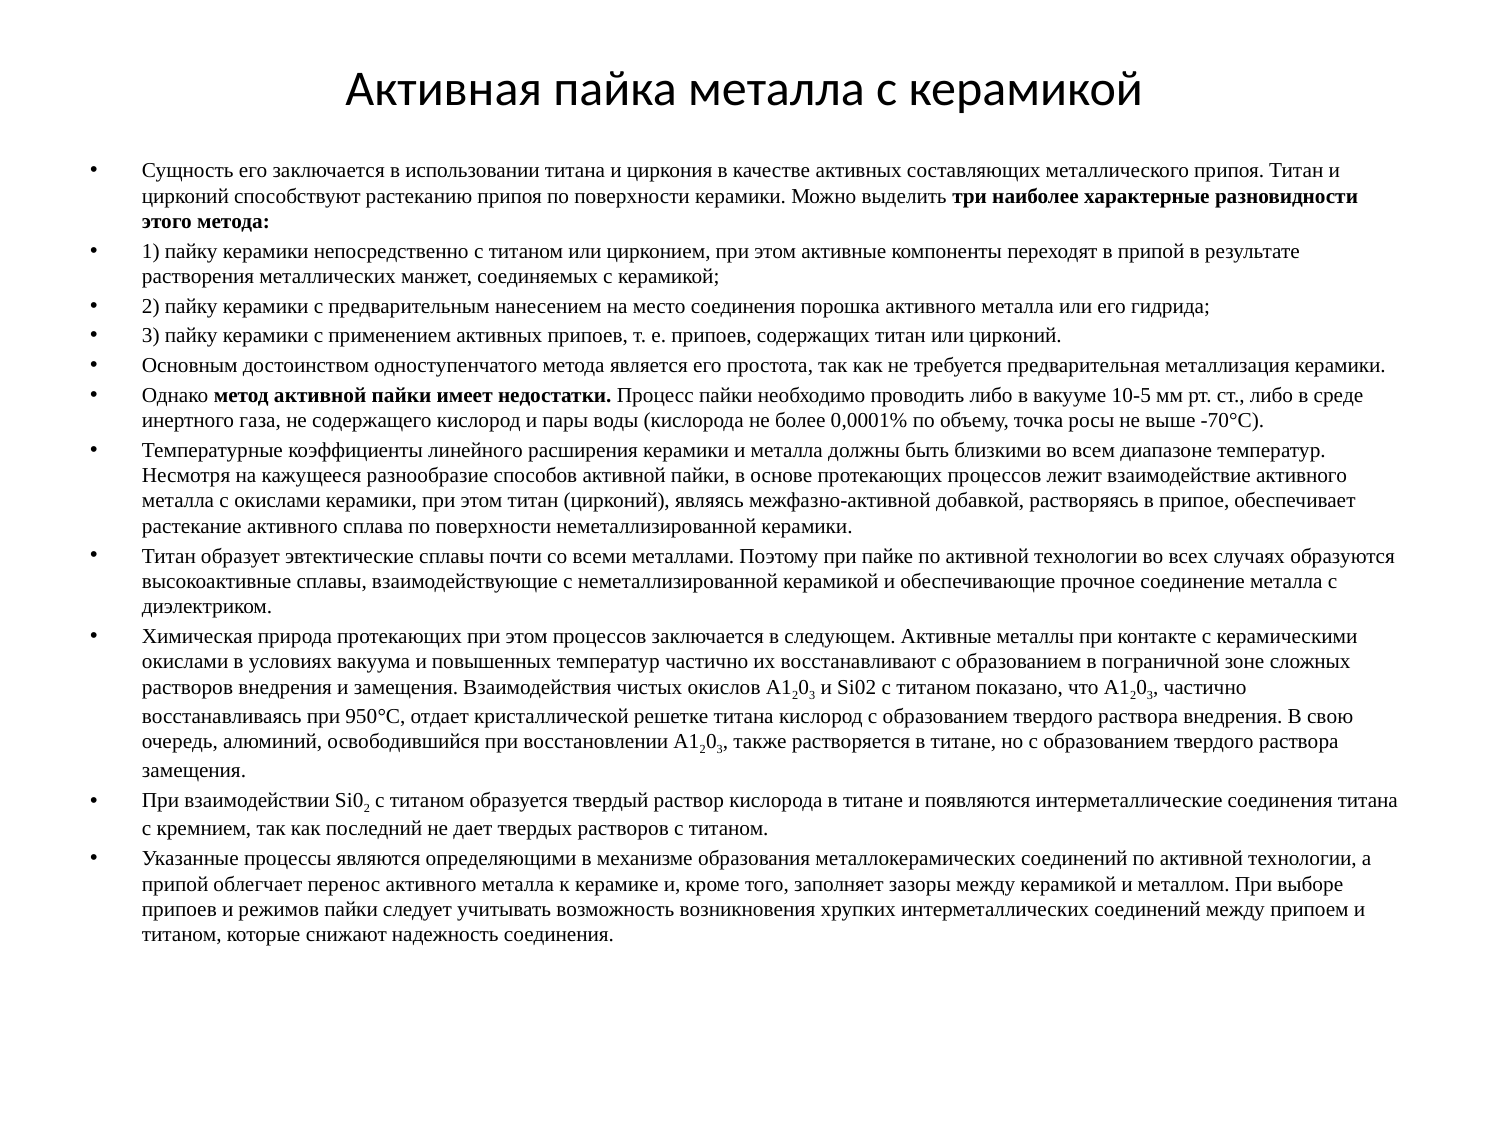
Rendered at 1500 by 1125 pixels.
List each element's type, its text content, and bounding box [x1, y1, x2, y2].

list Сущность его заключается в использовании титана и циркония в качестве активных составляющих металлического припоя. Титан и цирконий способствуют растеканию припоя по поверхности керамики. Можно выделить три наиболее характерные разновидности этого метода: 1) пайку керамики непосредственно с титаном или цирконием, при этом активные компоненты переходят в припой в результате растворения металлических манжет, соединяемых с керамикой; 2) пайку керамики с предварительным нанесением на место соединения порошка активного металла или его гидрида; 3) пайку керамики с применением активных припоев, т. е. припоев, содержащих титан или цирконий. Основным достоинством одноступенчатого метода является его простота, так как не требуется предварительная металлизация керамики. Однако метод активной пайки имеет недостатки. Процесс пайки необходимо проводить либо в вакууме 10-5 мм рт. ст., либо в среде инертного газа, не содержащего кислород и пары воды (кислорода не более 0,0001% по объему, точка росы не выше -70°С). Температурные коэффициенты линейного расширения керамики и металла должны быть близкими во всем диапазоне температур. Несмотря на кажущееся разнообразие способов активной пайки, в основе протекающих процессов лежит взаимодействие активного металла с окислами керамики, при этом титан (цирконий), являясь межфазно-активной добавкой, растворяясь в припое, обеспечивает растекание активного сплава по поверхности неметаллизированной керамики. Титан образует эвтектические сплавы почти со всеми металлами. Поэтому при пайке по активной технологии во всех случаях образуются высокоактивные сплавы, взаимодействующие с неметаллизированной керамикой и обеспечивающие прочное соединение металла с диэлектриком. Химическая природа протекающих при этом процессов заключается в следующем. Активные металлы при контакте с керамическими окислами в условиях вакуума и повышенных температур частично их восстанавливают с образованием в пограничной зоне сложных растворов внедрения и замещения. Взаимодействия чистых окислов А1203 и Si02 с титаном показано, что А1203, частично восстанавливаясь при 950°С, отдает кристаллической решетке титана кислород с образованием твердого раствора внедрения. В свою очередь, алюминий, освободившийся при восстановлении А1203, также растворяется в титане, но с образованием твердого раствора замещения. При взаимодействии Si02 с титаном образуется твердый раствор кислорода в титане и появляются интерметаллические соединения титана с кремнием, так как последний не дает твердых растворов с титаном. Указанные процессы являются определяющими в механизме образования металлокерамических соединений по активной технологии, а припой облегчает перенос активного металла к керамике и, кроме того, заполняет зазоры между керамикой и металлом. При выборе припоев и режимов пайки следует учитывать возможность возникновения хрупких интерметаллических соединений между припоем и титаном, которые снижают надежность соединения. [75, 149, 1425, 1005]
title Активная пайка металла с керамикой [75, 45, 1425, 126]
